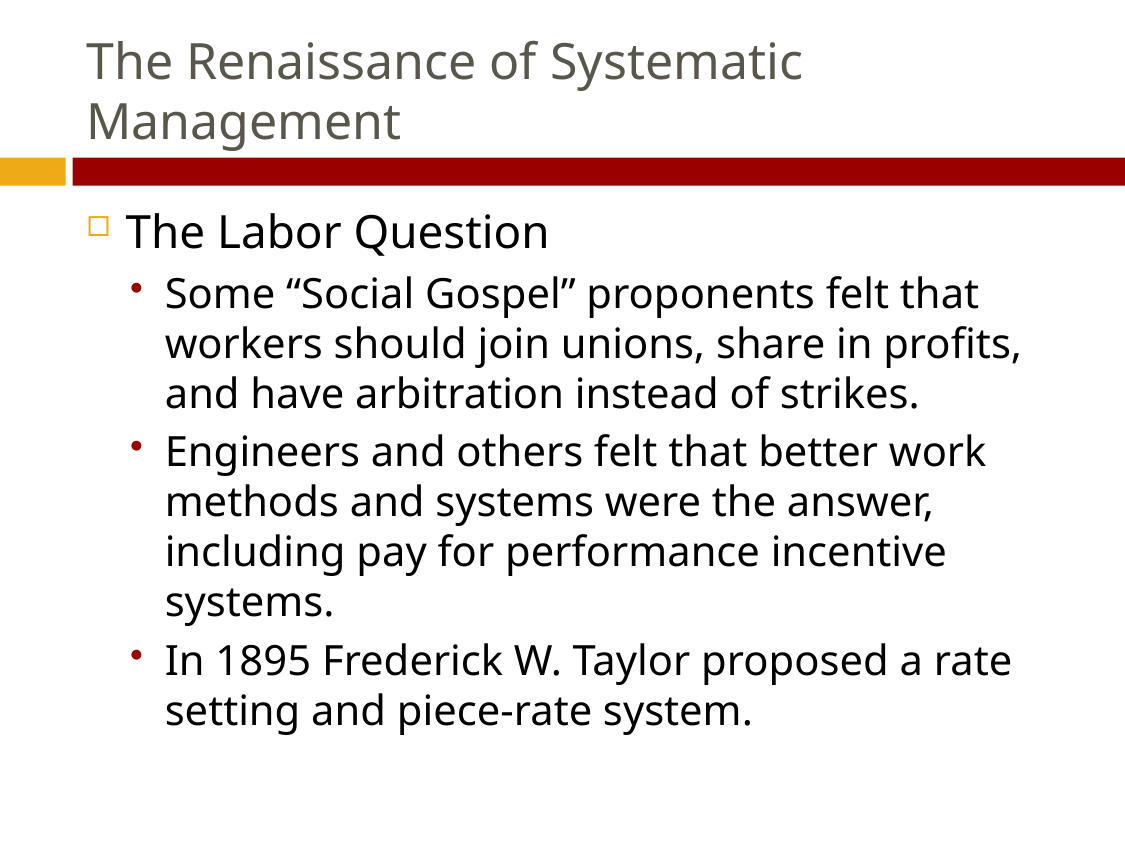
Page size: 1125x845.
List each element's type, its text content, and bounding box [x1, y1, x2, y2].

list The Labor Question Some “Social Gospel” proponents felt that workers should join unions, share in profits, and have arbitration instead of strikes. Engineers and others felt that better work methods and systems were the answer, including pay for performance incentive systems. In 1895 Frederick W. Taylor proposed a rate setting and piece-rate system. [74, 196, 1079, 751]
title The Renaissance of Systematic Management [74, 27, 1079, 151]
